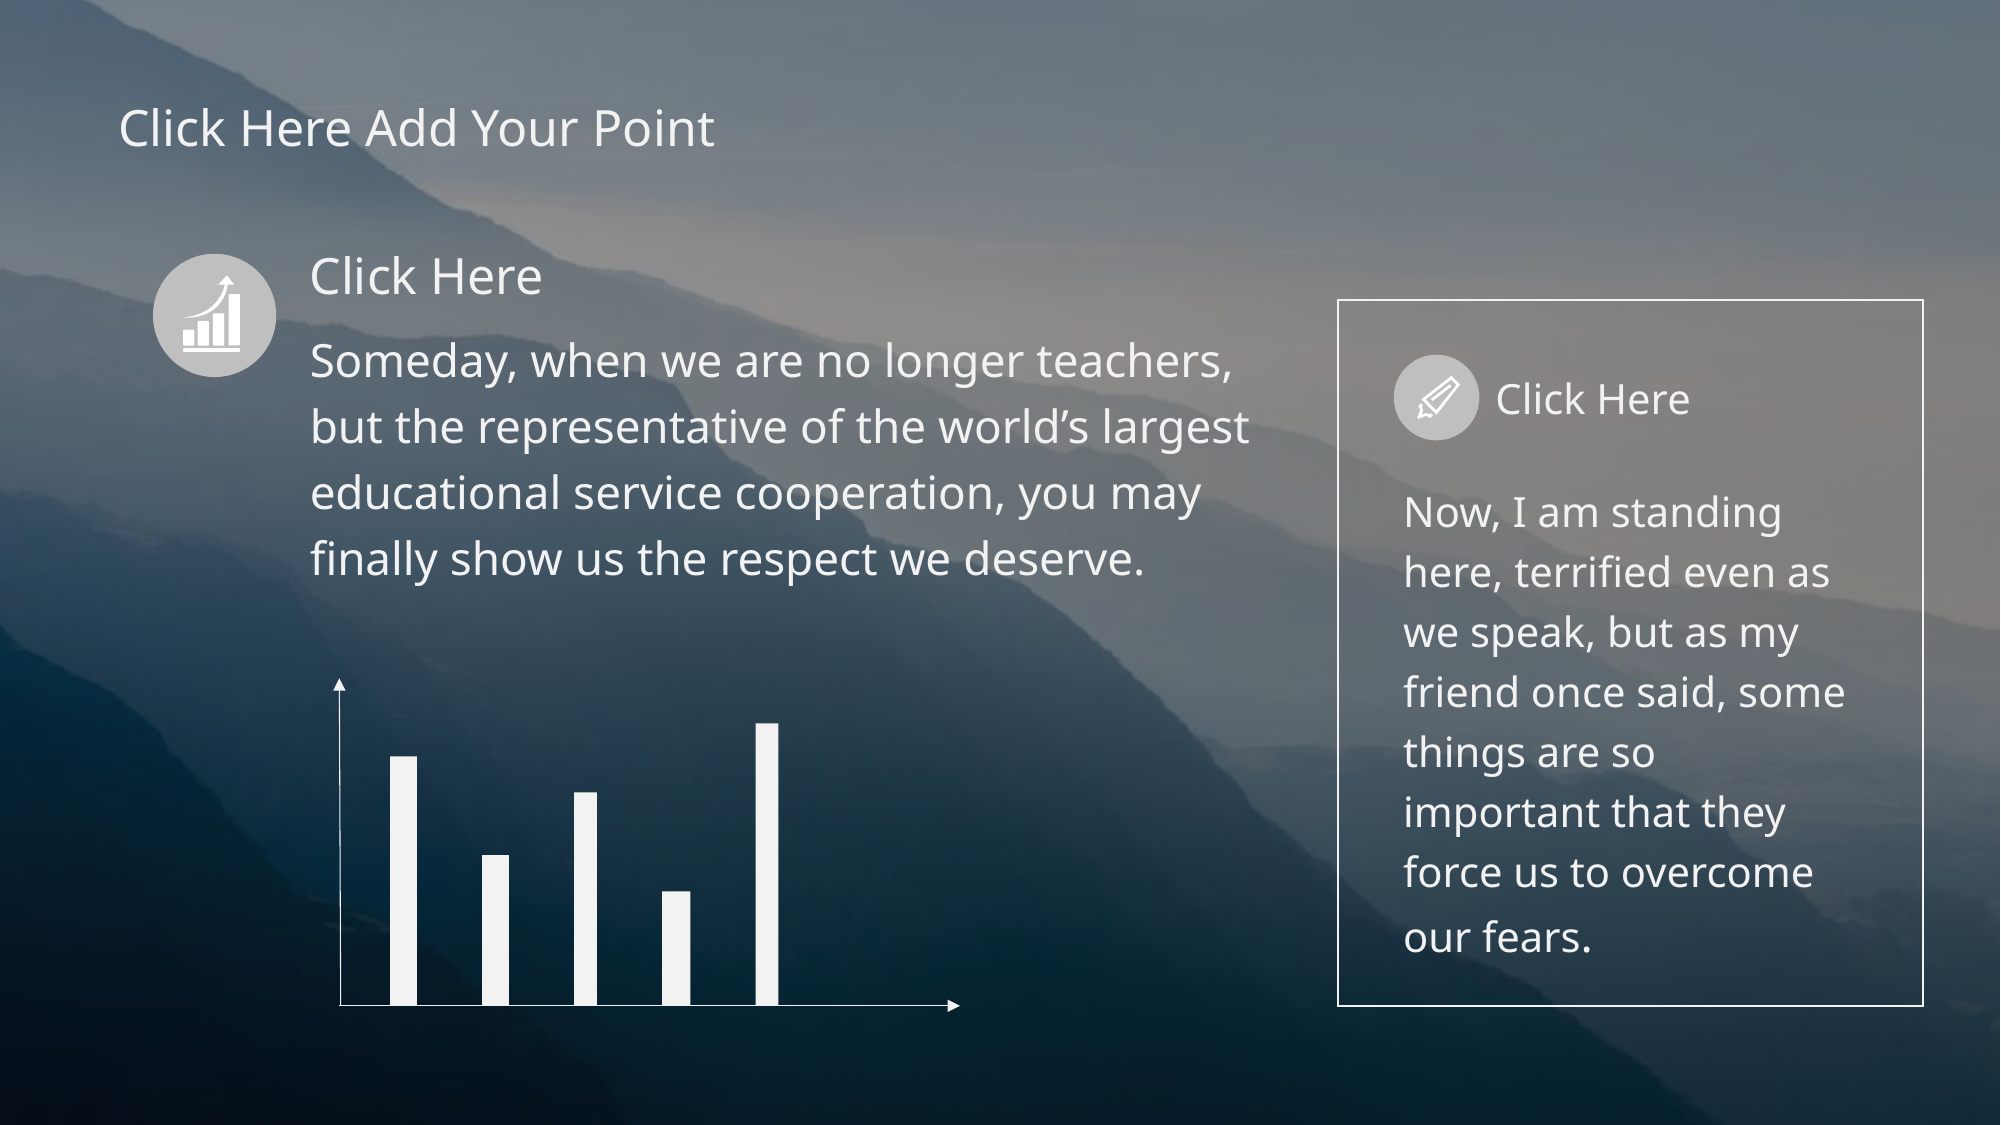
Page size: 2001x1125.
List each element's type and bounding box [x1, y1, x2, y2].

text_box [1393, 354, 1480, 441]
text_box [152, 253, 277, 378]
picture [0, 0, 2000, 1125]
text_box [339, 678, 960, 1006]
